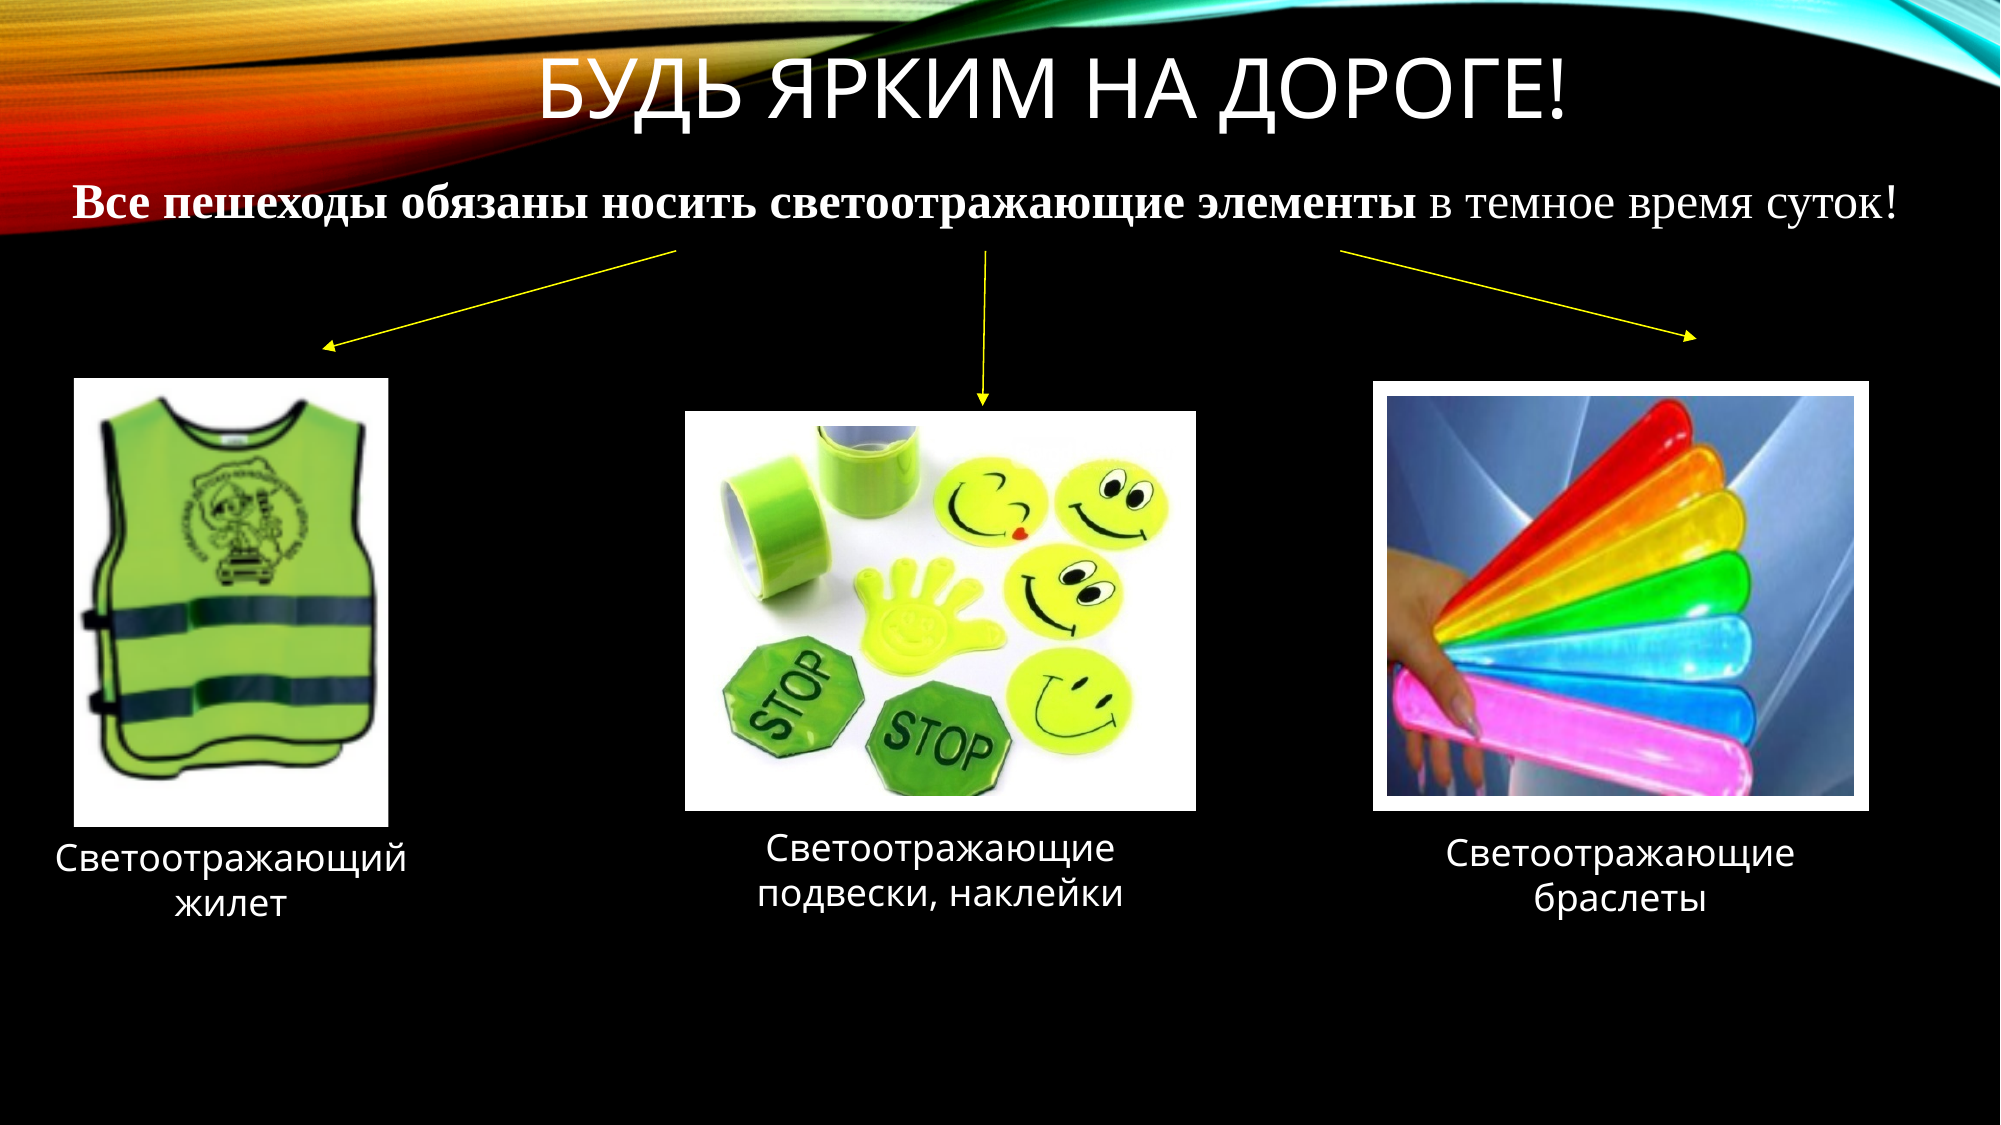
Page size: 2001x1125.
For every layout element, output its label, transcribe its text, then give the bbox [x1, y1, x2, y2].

title Будь ярким на дороге! [172, 0, 1585, 168]
picture [73, 377, 389, 827]
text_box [321, 250, 677, 350]
picture [0, 0, 172, 237]
text_box Светоотражающий жилет [30, 826, 432, 931]
list Все пешеходы обязаны носить светоотражающие элементы в темное время суток! [7, 168, 1965, 1082]
picture [1585, 0, 2000, 237]
text_box Светоотражающие браслеты [1412, 821, 1829, 927]
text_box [1339, 250, 1697, 340]
picture [699, 425, 1182, 797]
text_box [982, 250, 986, 407]
picture [1386, 395, 1855, 797]
text_box Светоотражающие подвески, наклейки [732, 816, 1149, 922]
